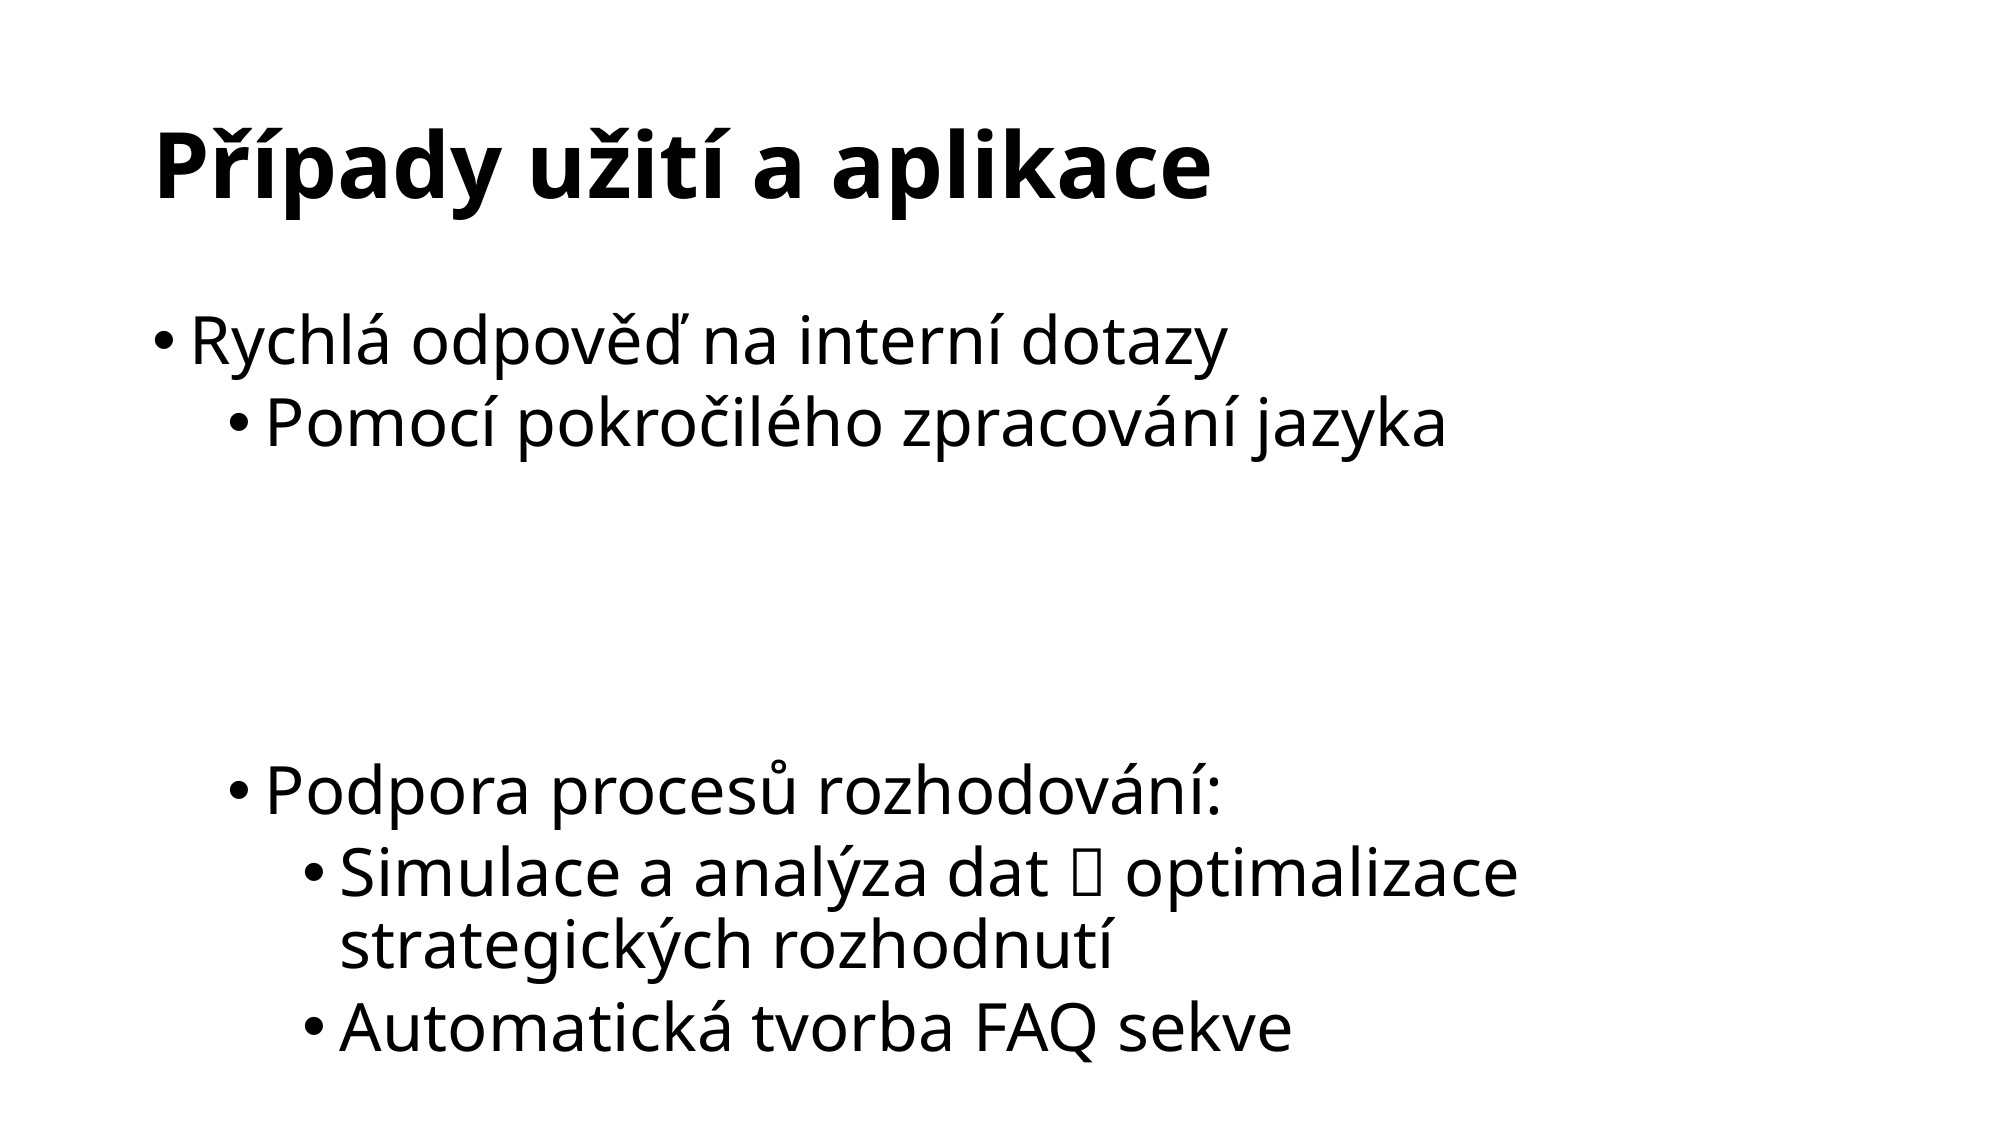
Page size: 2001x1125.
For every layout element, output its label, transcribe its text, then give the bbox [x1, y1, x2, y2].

title Případy užití a aplikace [137, 59, 1863, 278]
list Rychlá odpověď na interní dotazy Pomocí pokročilého zpracování jazyka Podpora procesů rozhodování: Simulace a analýza dat  optimalizace strategických rozhodnutí Automatická tvorba FAQ sekve [137, 299, 1863, 737]
